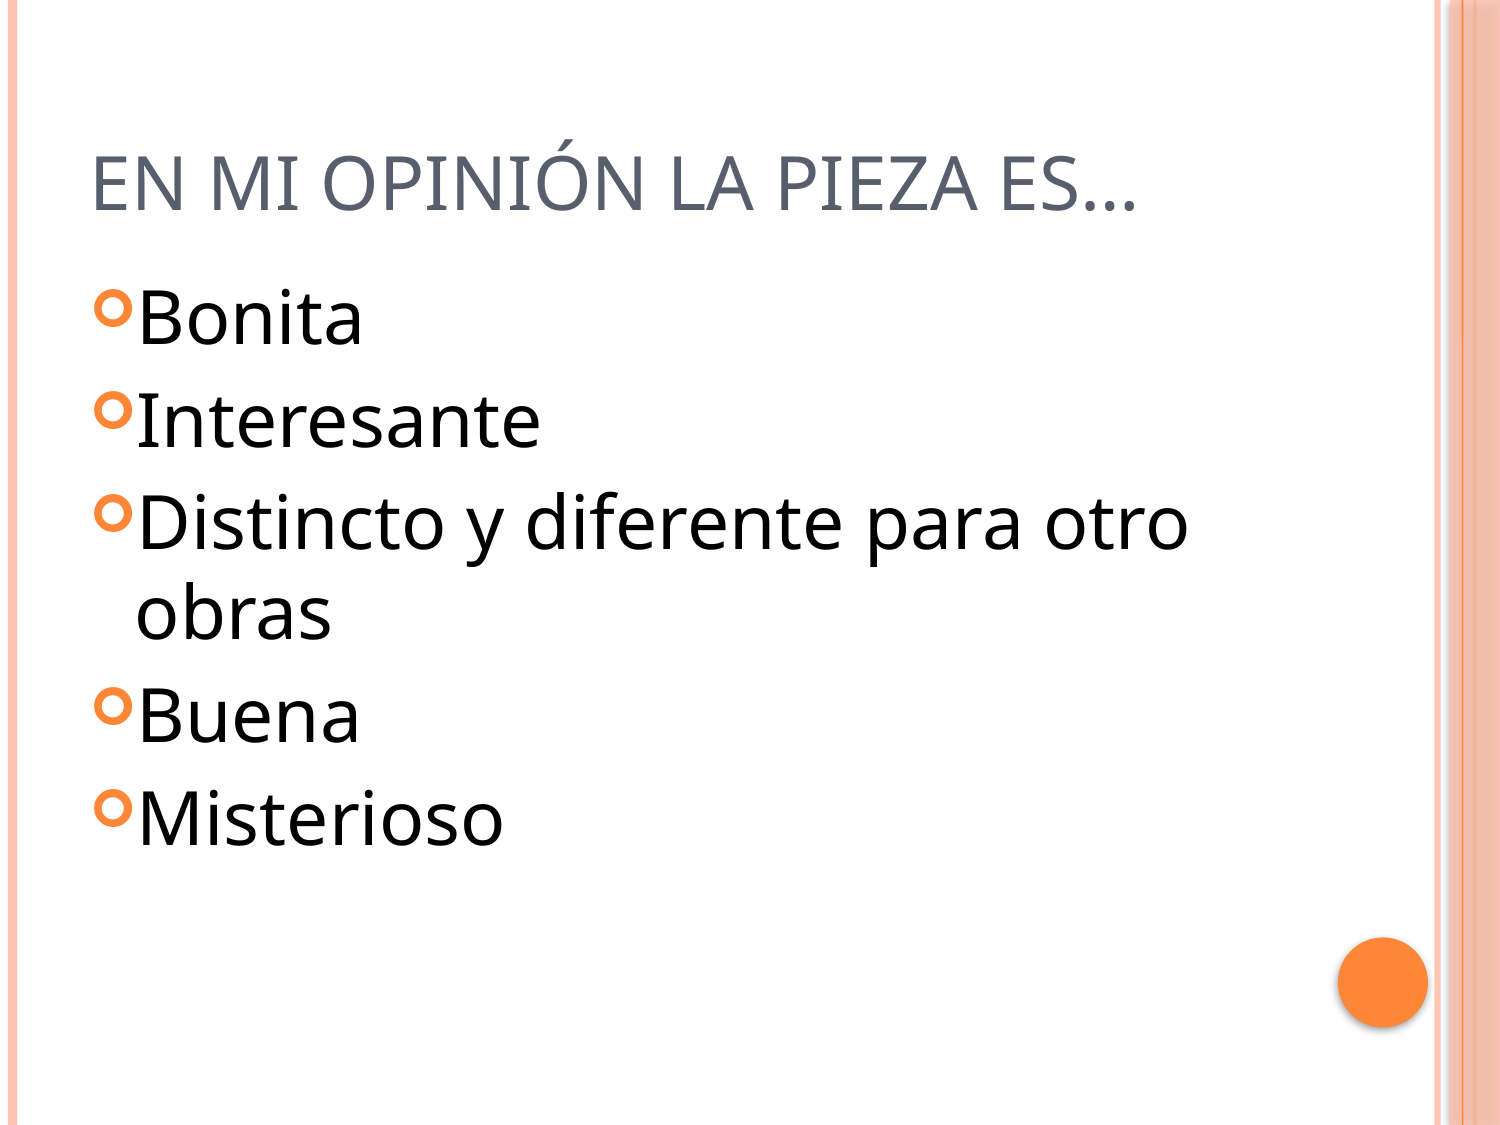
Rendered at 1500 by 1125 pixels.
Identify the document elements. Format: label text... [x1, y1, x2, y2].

title En mi opinión La Pieza Es… [75, 45, 1300, 233]
list Bonita Interesante Distincto y diferente para otro obras Buena Misterioso [75, 262, 1300, 1062]
